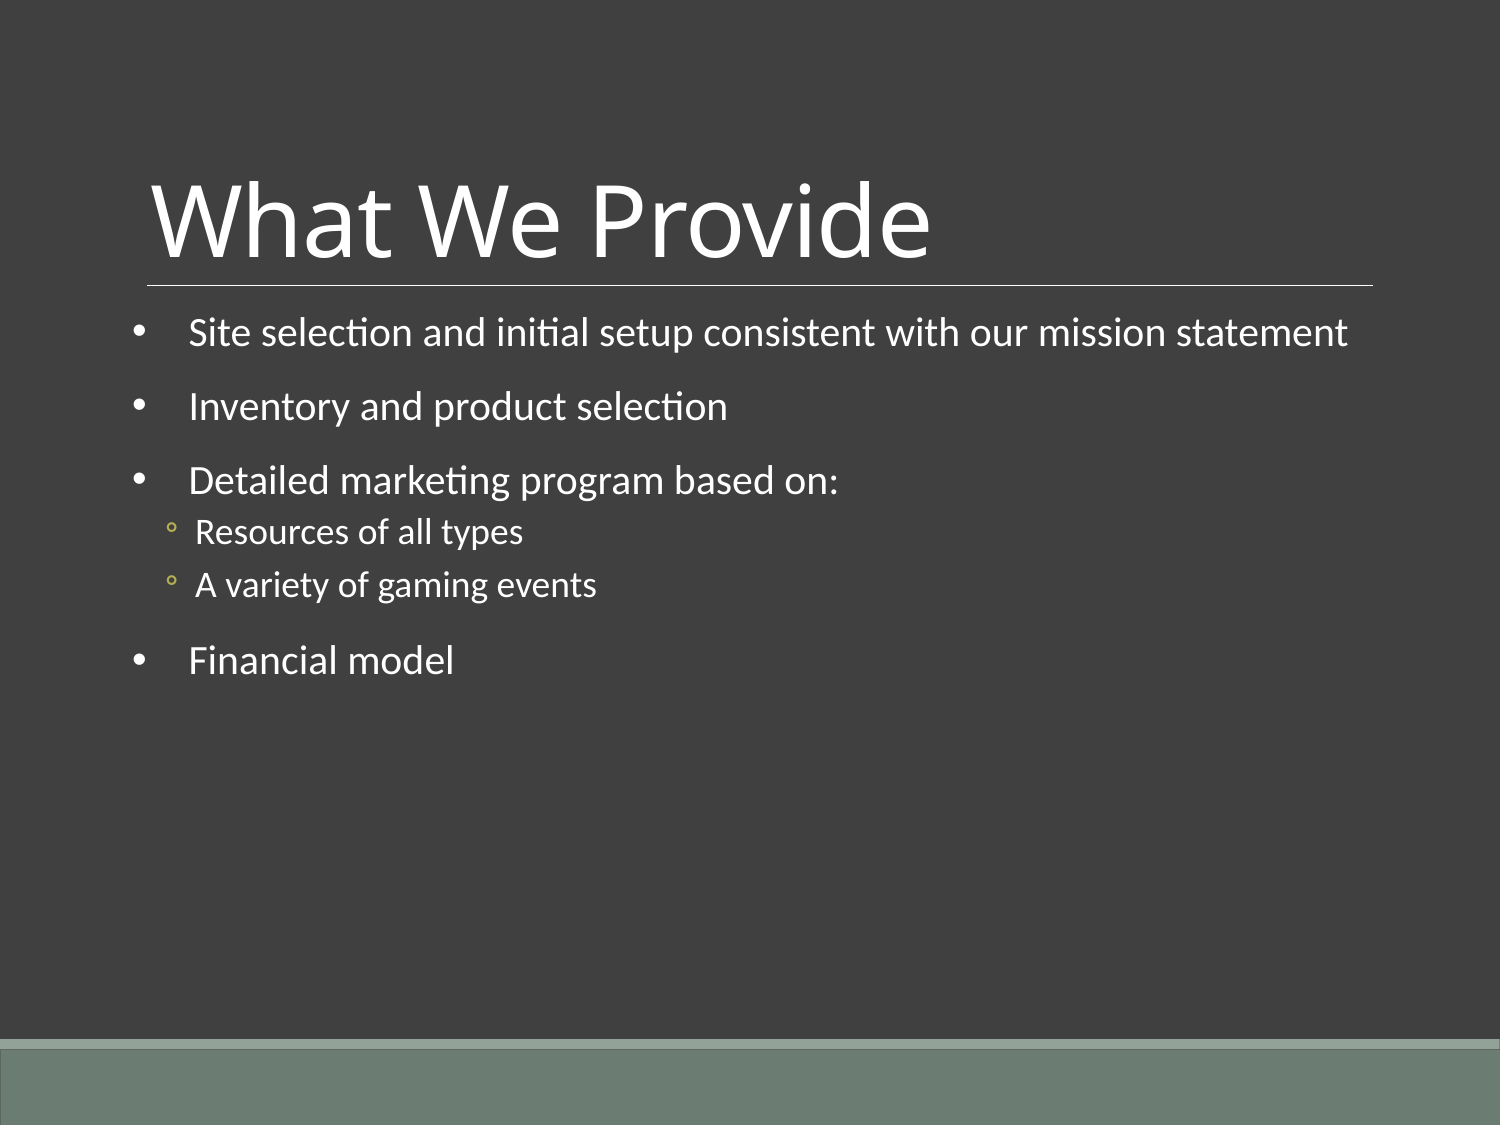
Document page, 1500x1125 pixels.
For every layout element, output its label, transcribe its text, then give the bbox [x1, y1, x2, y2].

list Site selection and initial setup consistent with our mission statement Inventory and product selection Detailed marketing program based on: Resources of all types A variety of gaming events Financial model [117, 302, 1373, 963]
title What We Provide [135, 47, 1373, 285]
